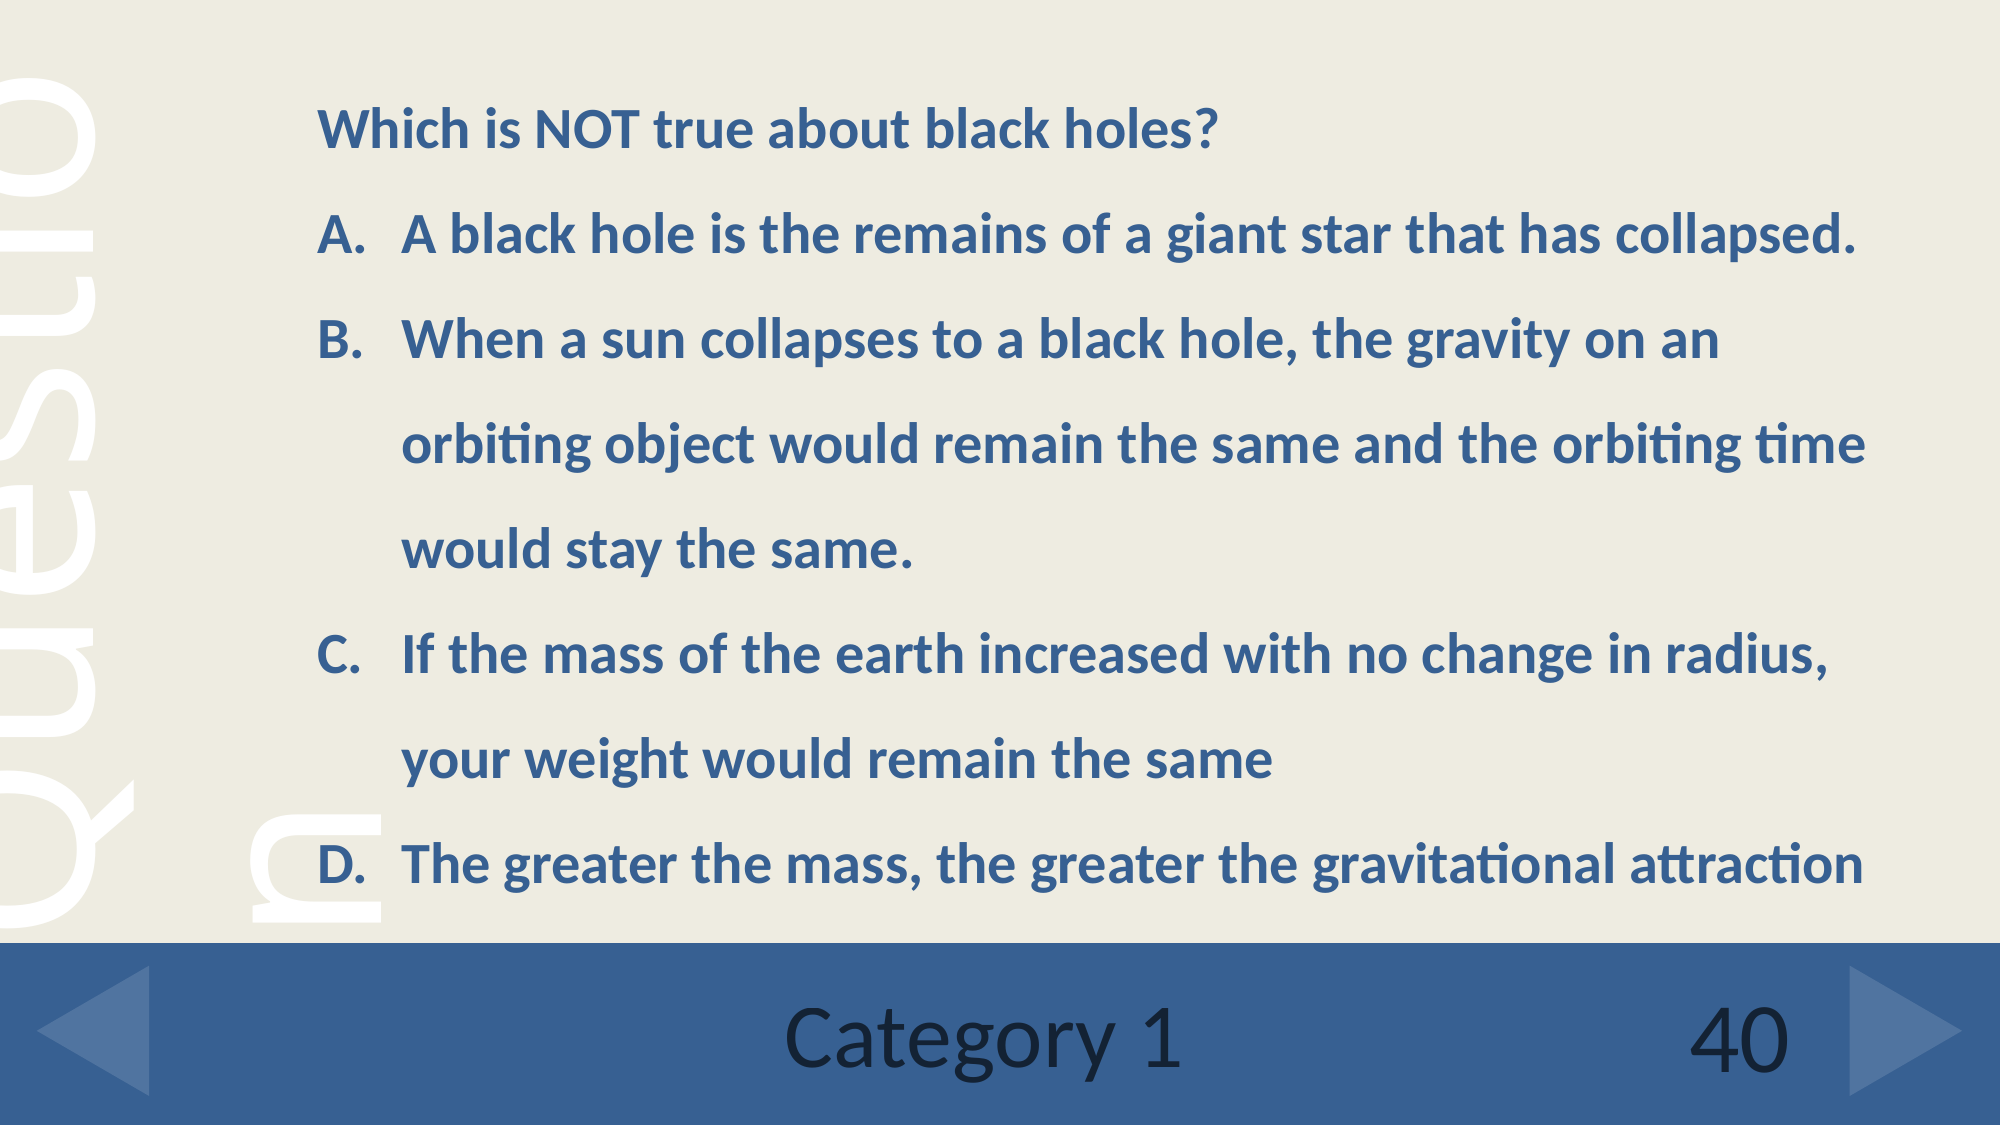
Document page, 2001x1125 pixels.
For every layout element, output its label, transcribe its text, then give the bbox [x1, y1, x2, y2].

title Category 1 [84, 937, 1885, 1125]
list Which is NOT true about black holes? A black hole is the remains of a giant star that has collapsed. When a sun collapses to a black hole, the gravity on an orbiting object would remain the same and the orbiting time would stay the same. If the mass of the earth increased with no change in radius, your weight would remain the same The greater the mass, the greater the gravitational attraction [302, 130, 1912, 820]
